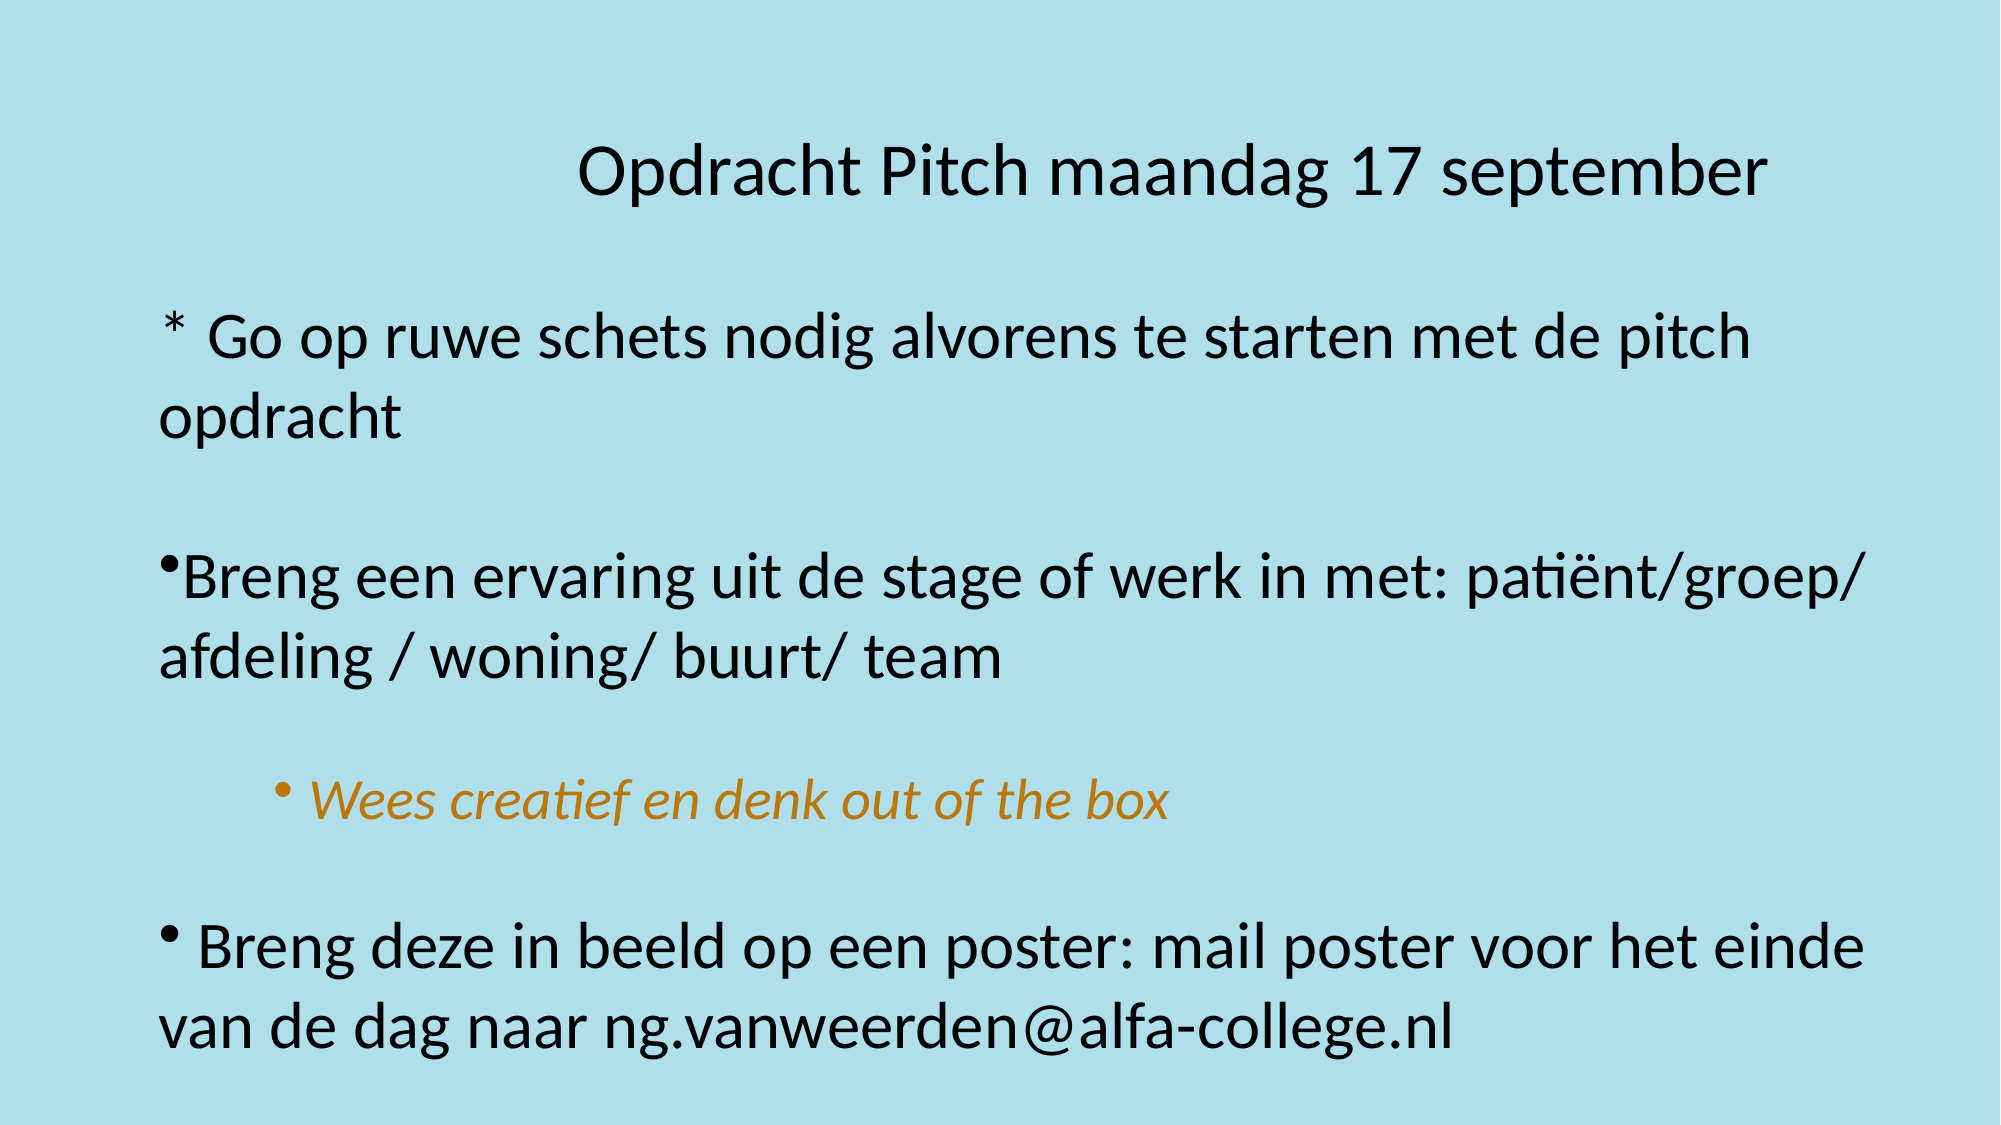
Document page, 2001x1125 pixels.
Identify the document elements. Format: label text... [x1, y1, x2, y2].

text_box Opdracht Pitch maandag 17 september [498, 112, 1850, 218]
text_box * Go op ruwe schets nodig alvorens te starten met de pitch opdracht Breng een ervaring uit de stage of werk in met: patiënt/groep/ afdeling / woning/ buurt/ team​ Wees creatief en denk out of the box​ Breng deze in beeld op een poster: mail poster voor het einde van de dag naar ng.vanweerden@alfa-college.nl Bereid een pitch voor (1minuut) [143, 284, 1946, 1125]
